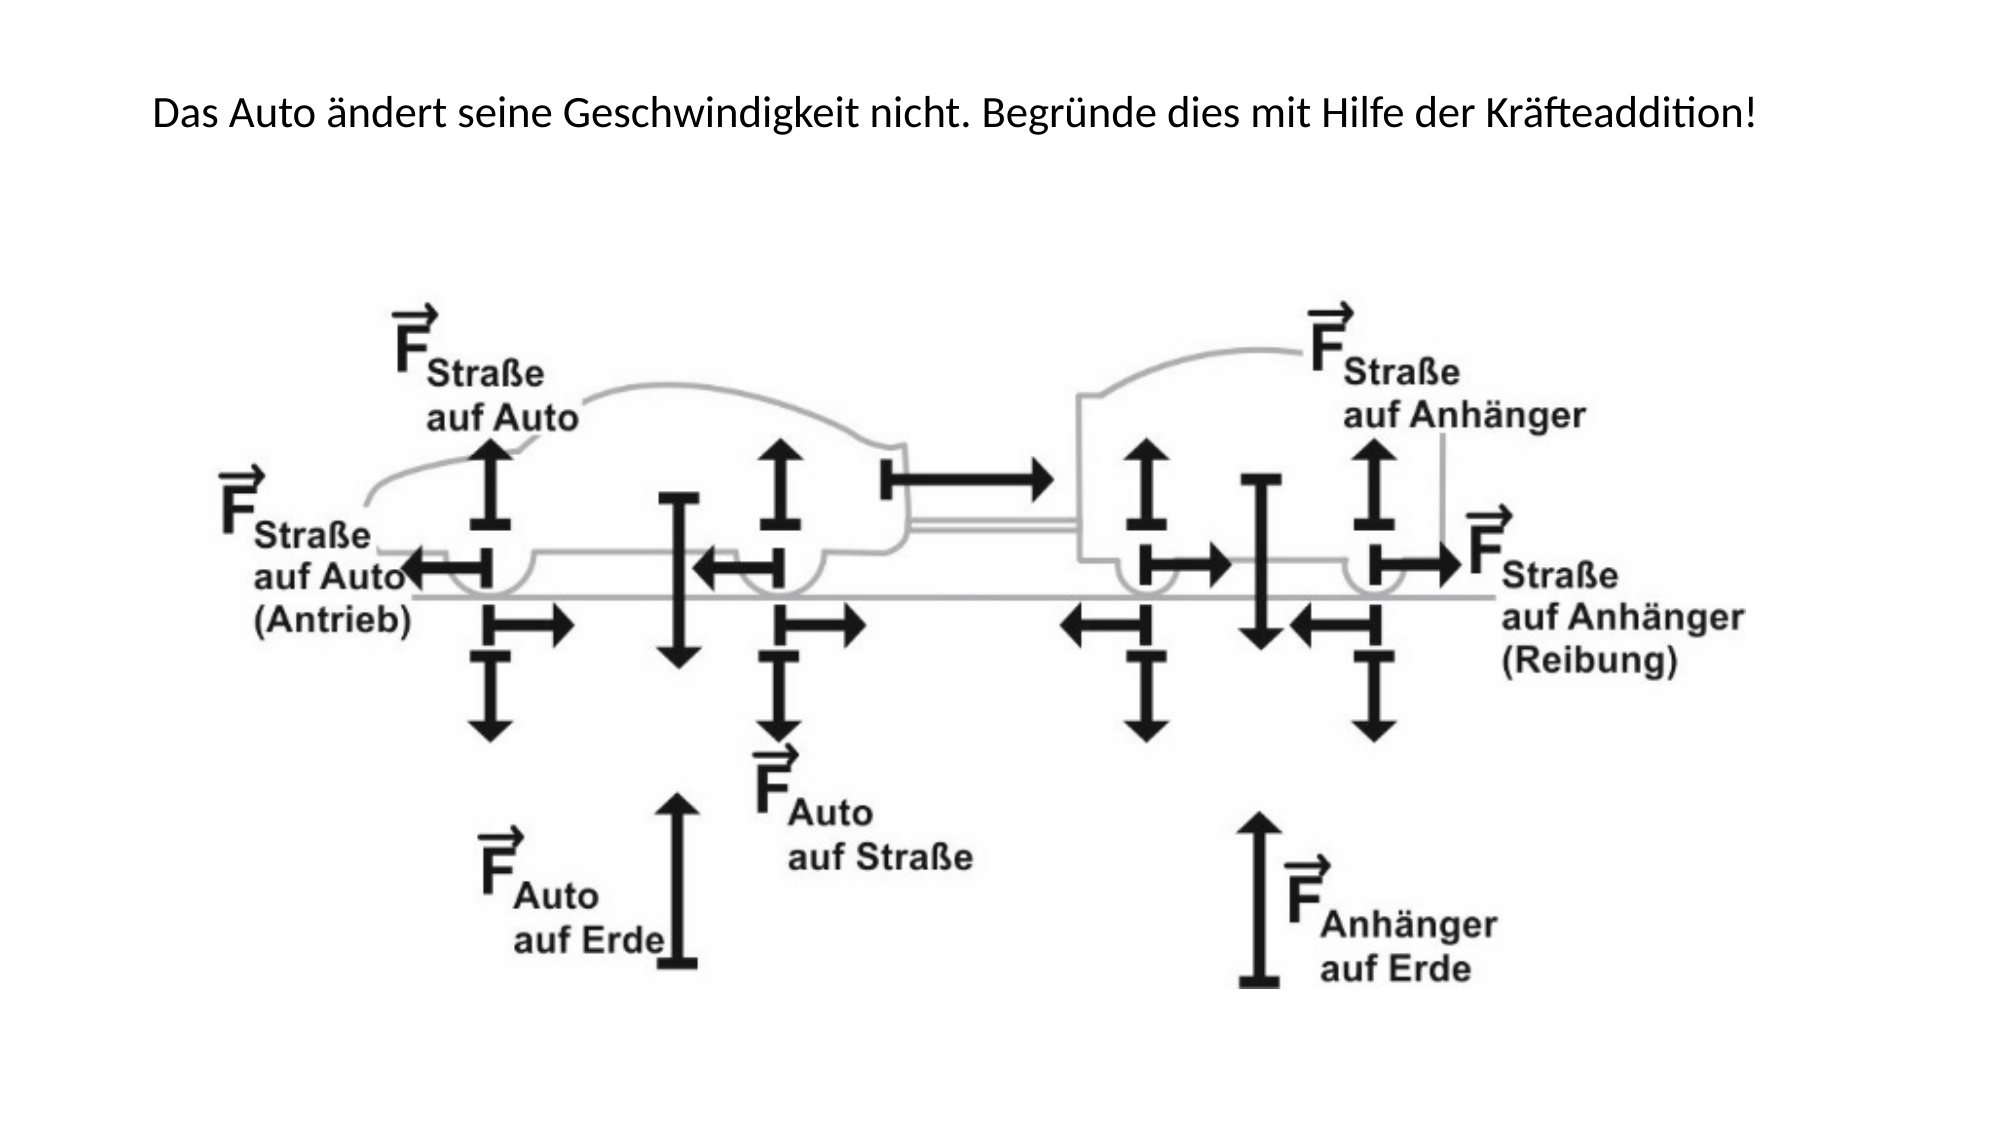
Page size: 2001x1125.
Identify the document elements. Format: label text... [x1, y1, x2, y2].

text_box Das Auto ändert seine Geschwindigkeit nicht. Begründe dies mit Hilfe der Kräfteaddition! [137, 81, 1852, 186]
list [178, 262, 1746, 989]
